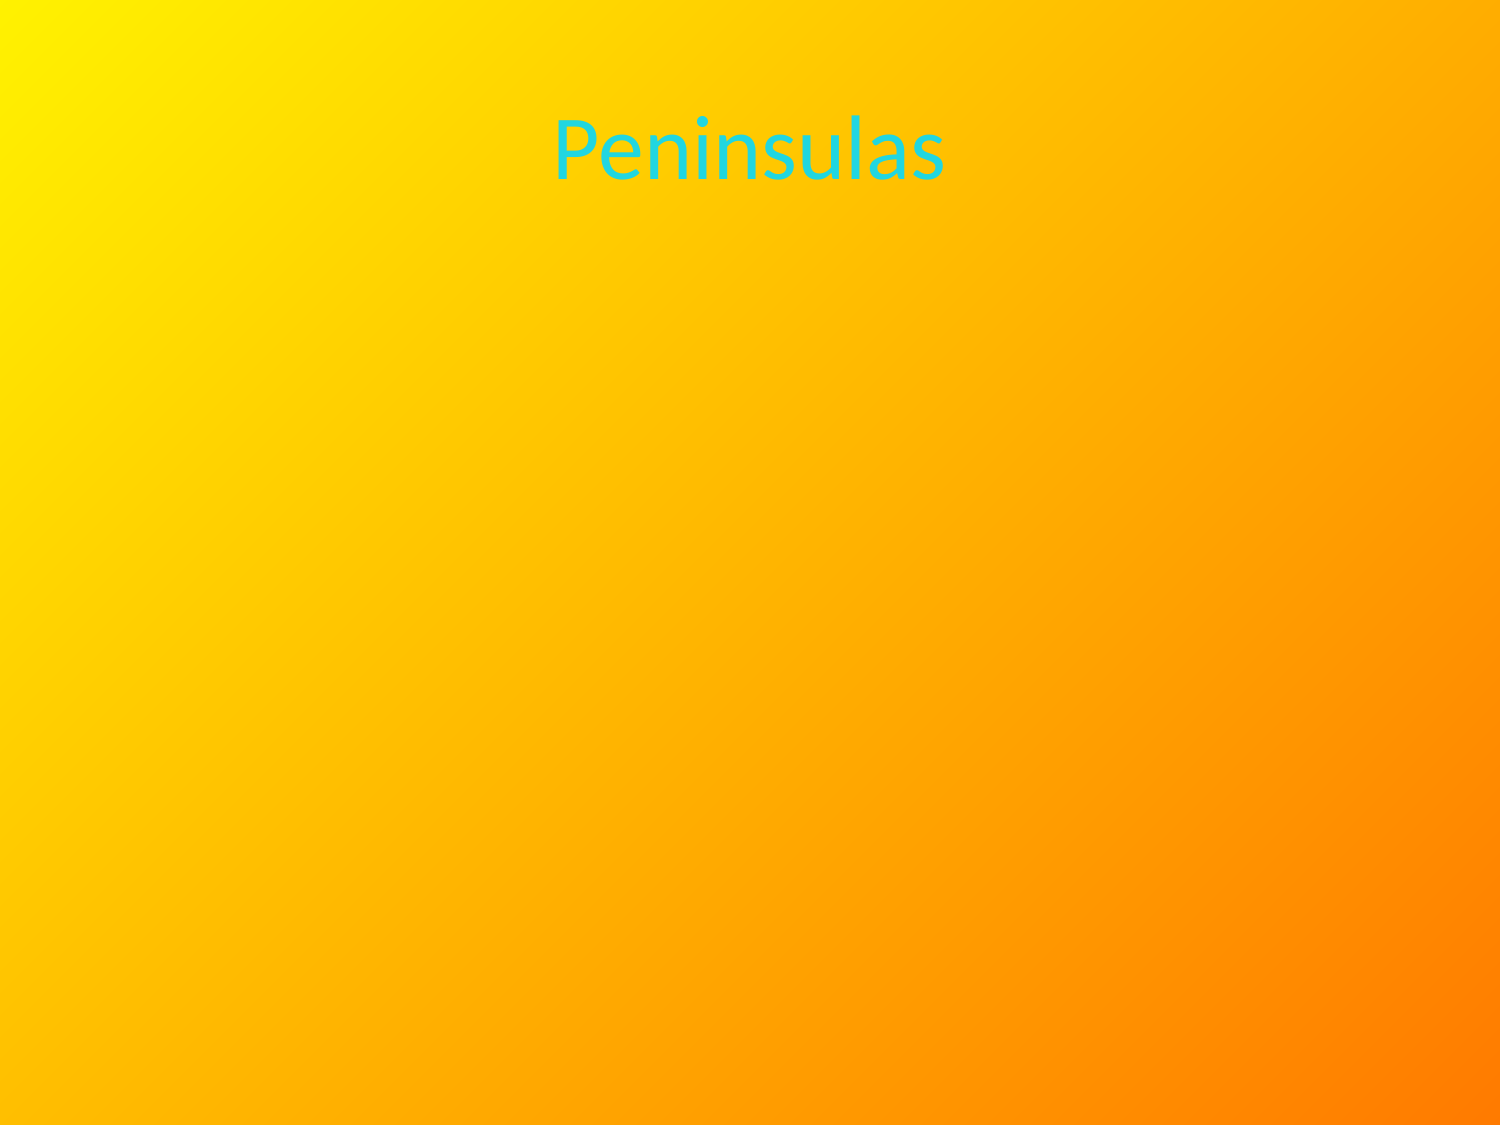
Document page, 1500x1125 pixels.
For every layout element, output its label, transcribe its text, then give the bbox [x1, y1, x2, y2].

title Peninsulas [75, 45, 1425, 233]
